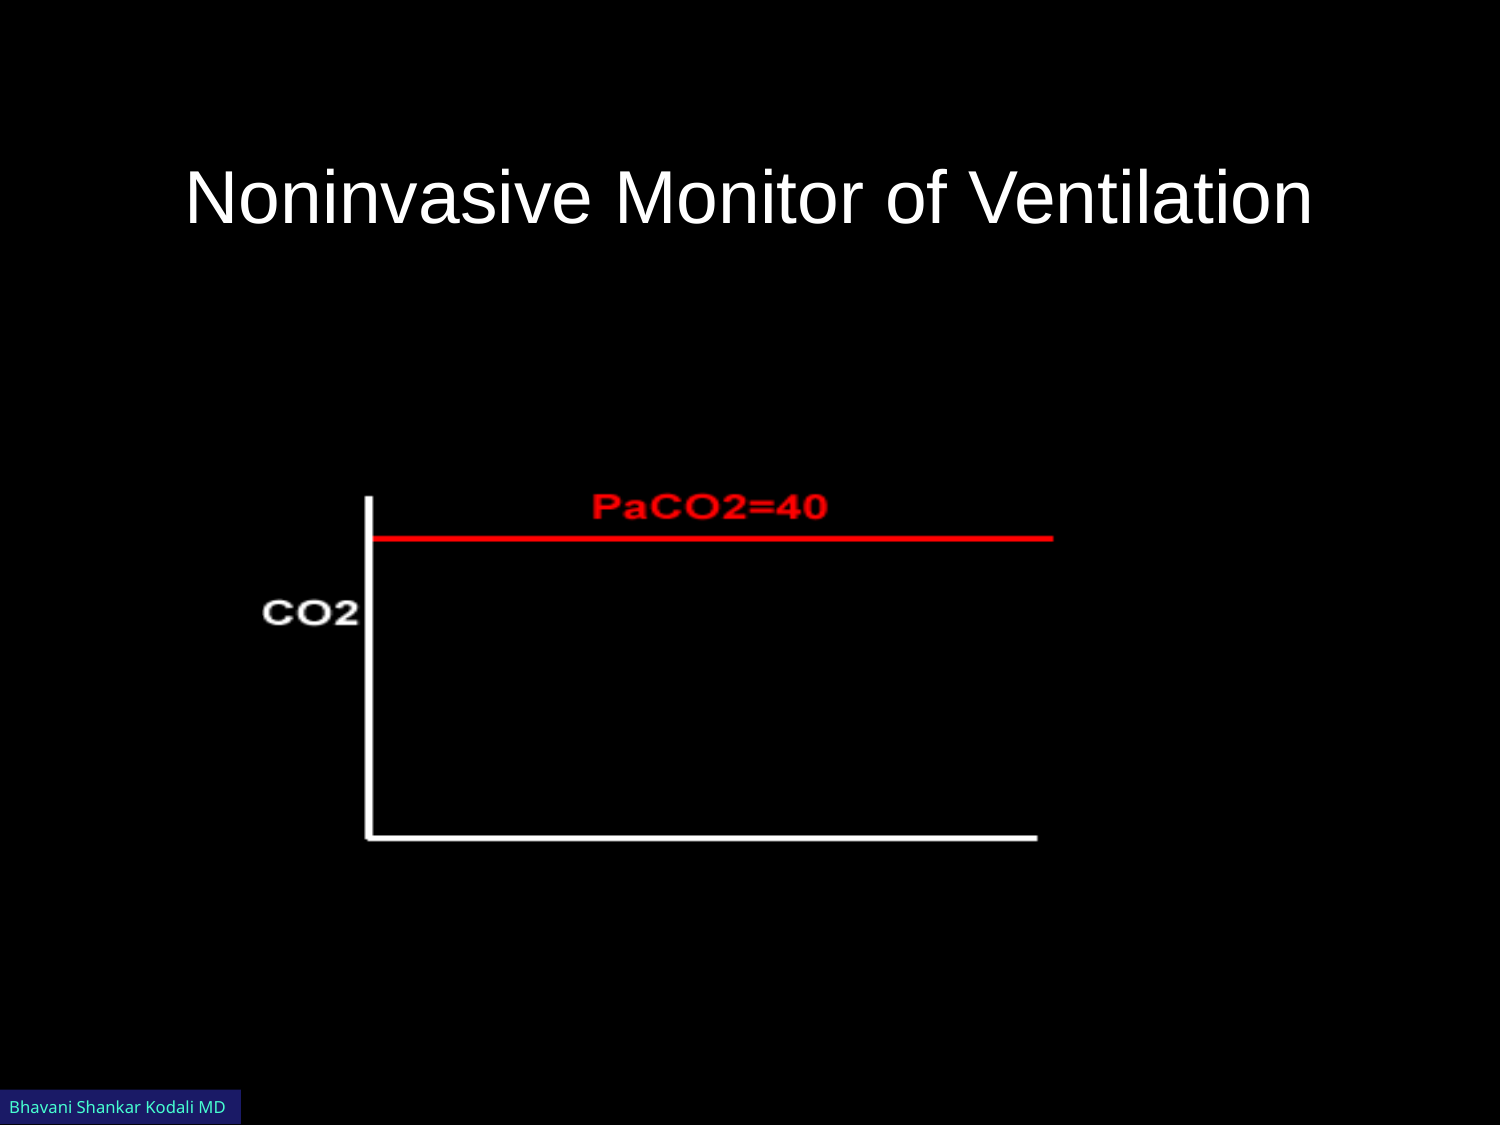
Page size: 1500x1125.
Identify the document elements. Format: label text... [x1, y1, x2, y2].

title Noninvasive Monitor of Ventilation [112, 99, 1388, 288]
text_box Bhavani Shankar Kodali MD [0, 1089, 241, 1125]
picture [261, 378, 1220, 926]
